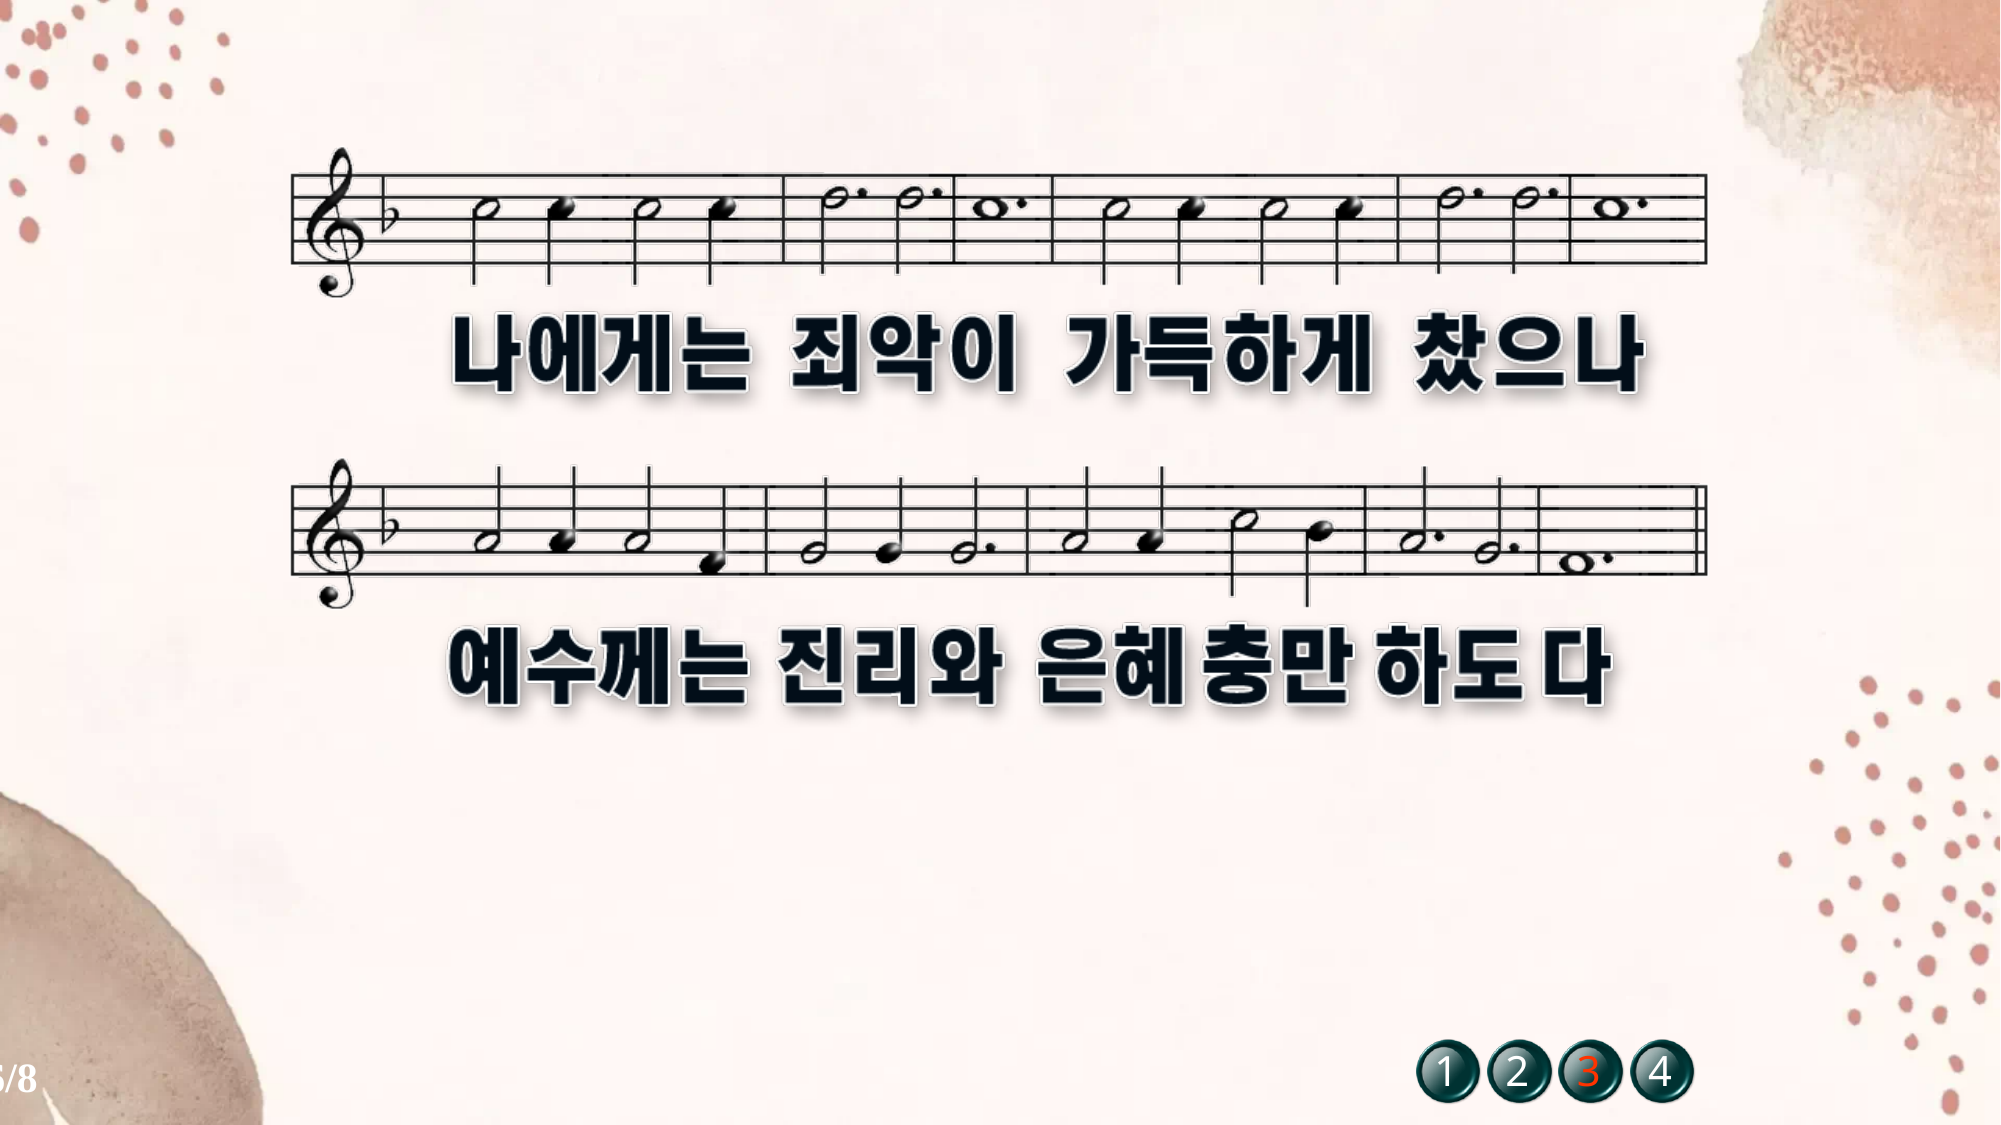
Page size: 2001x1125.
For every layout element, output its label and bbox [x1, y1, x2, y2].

picture [0, 0, 2001, 1125]
text_box [1555, 1035, 1626, 1106]
text_box [1413, 1035, 1484, 1106]
text_box [1484, 1035, 1555, 1106]
text_box [1627, 1035, 1697, 1106]
